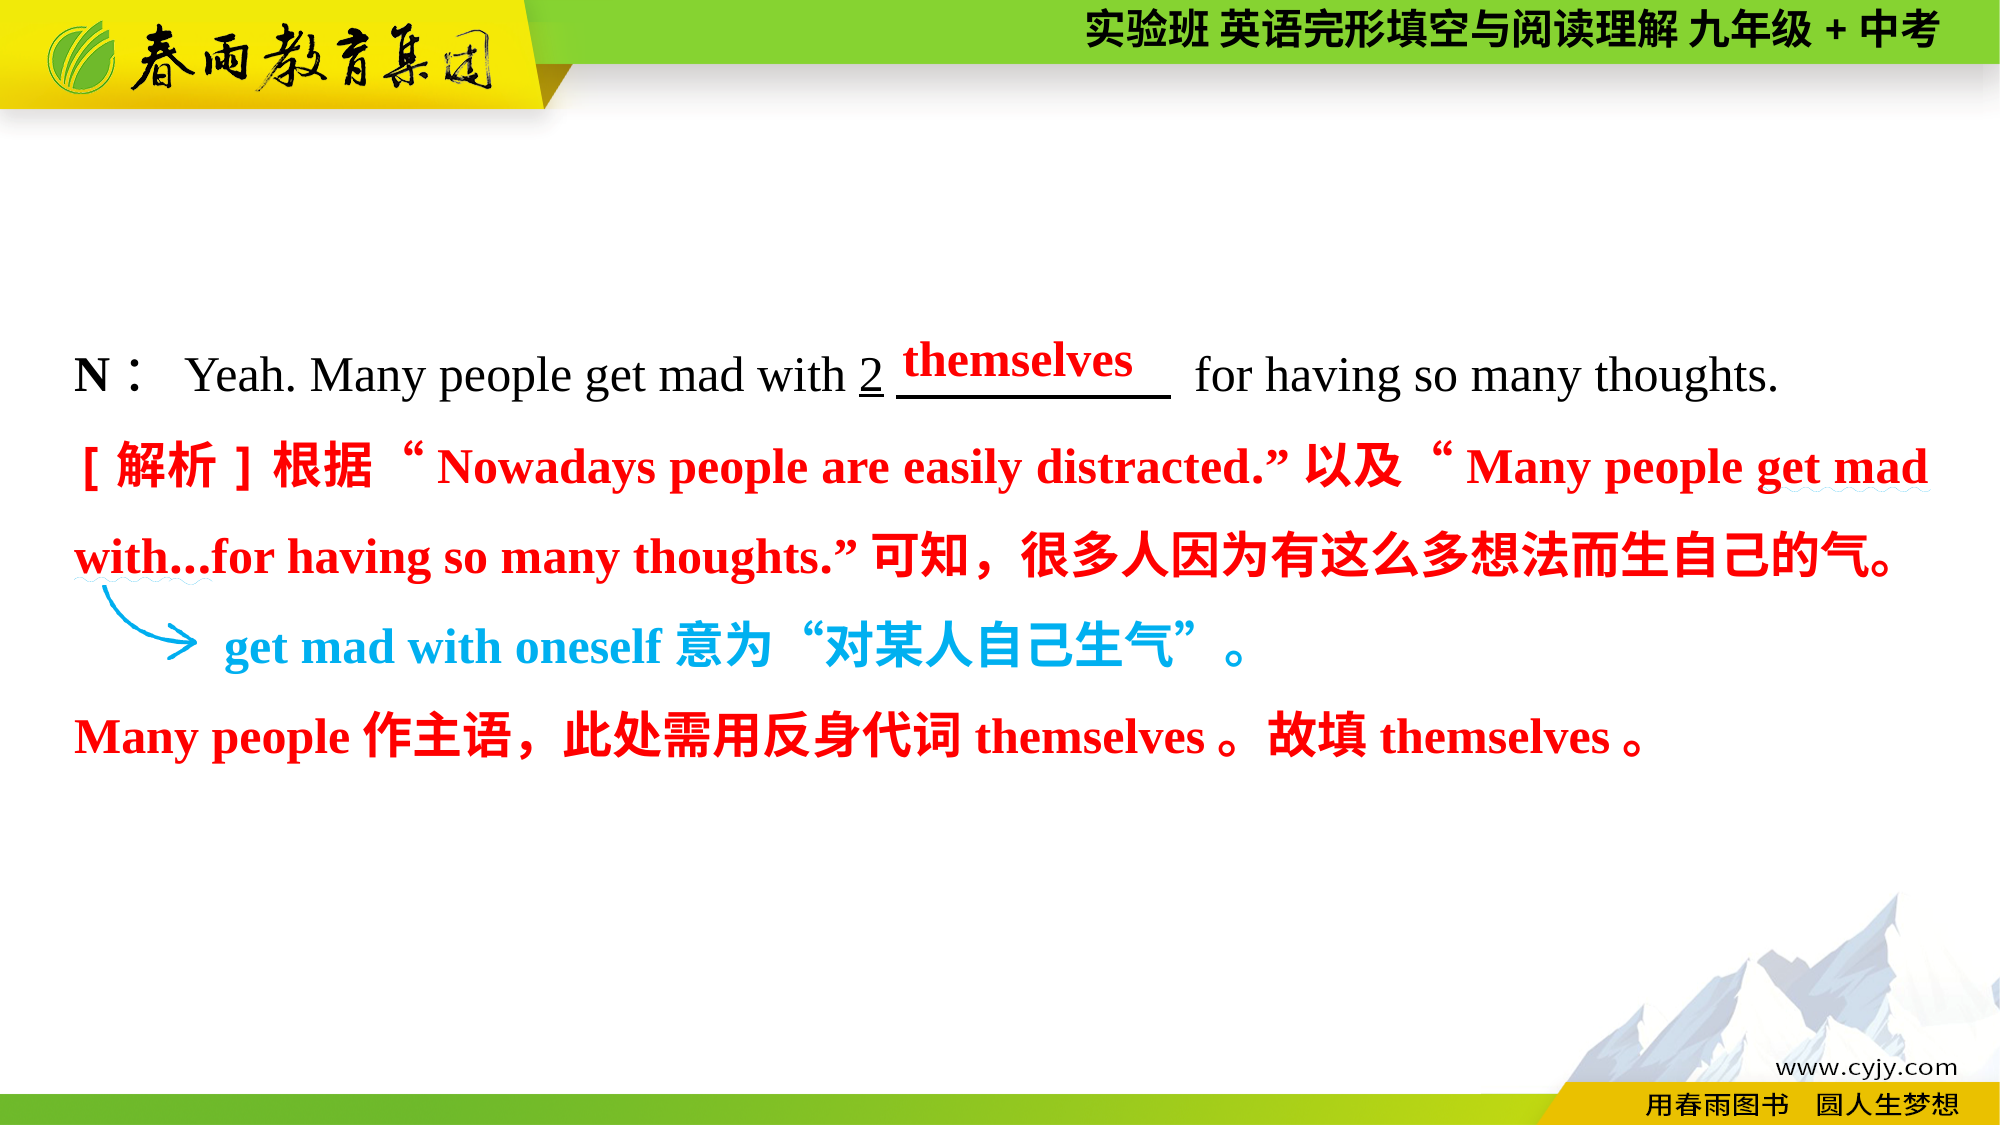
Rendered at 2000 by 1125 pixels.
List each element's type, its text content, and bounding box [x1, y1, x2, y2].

text_box themselves [887, 318, 1149, 394]
text_box [解析]根据“Nowadays people are easily distracted.”以及“Many people get mad with...for having so many thoughts.”可知，很多人因为有这么多想法而生自己的气。 get mad with oneself意为“对某人自己生气”。 Many people作主语，此处需用反身代词themselves。故填themselves。 [59, 410, 1944, 772]
picture [0, 0, 2000, 1125]
list N：Yeah. Many people get mad with 2 for having so many thoughts. [59, 303, 1944, 410]
